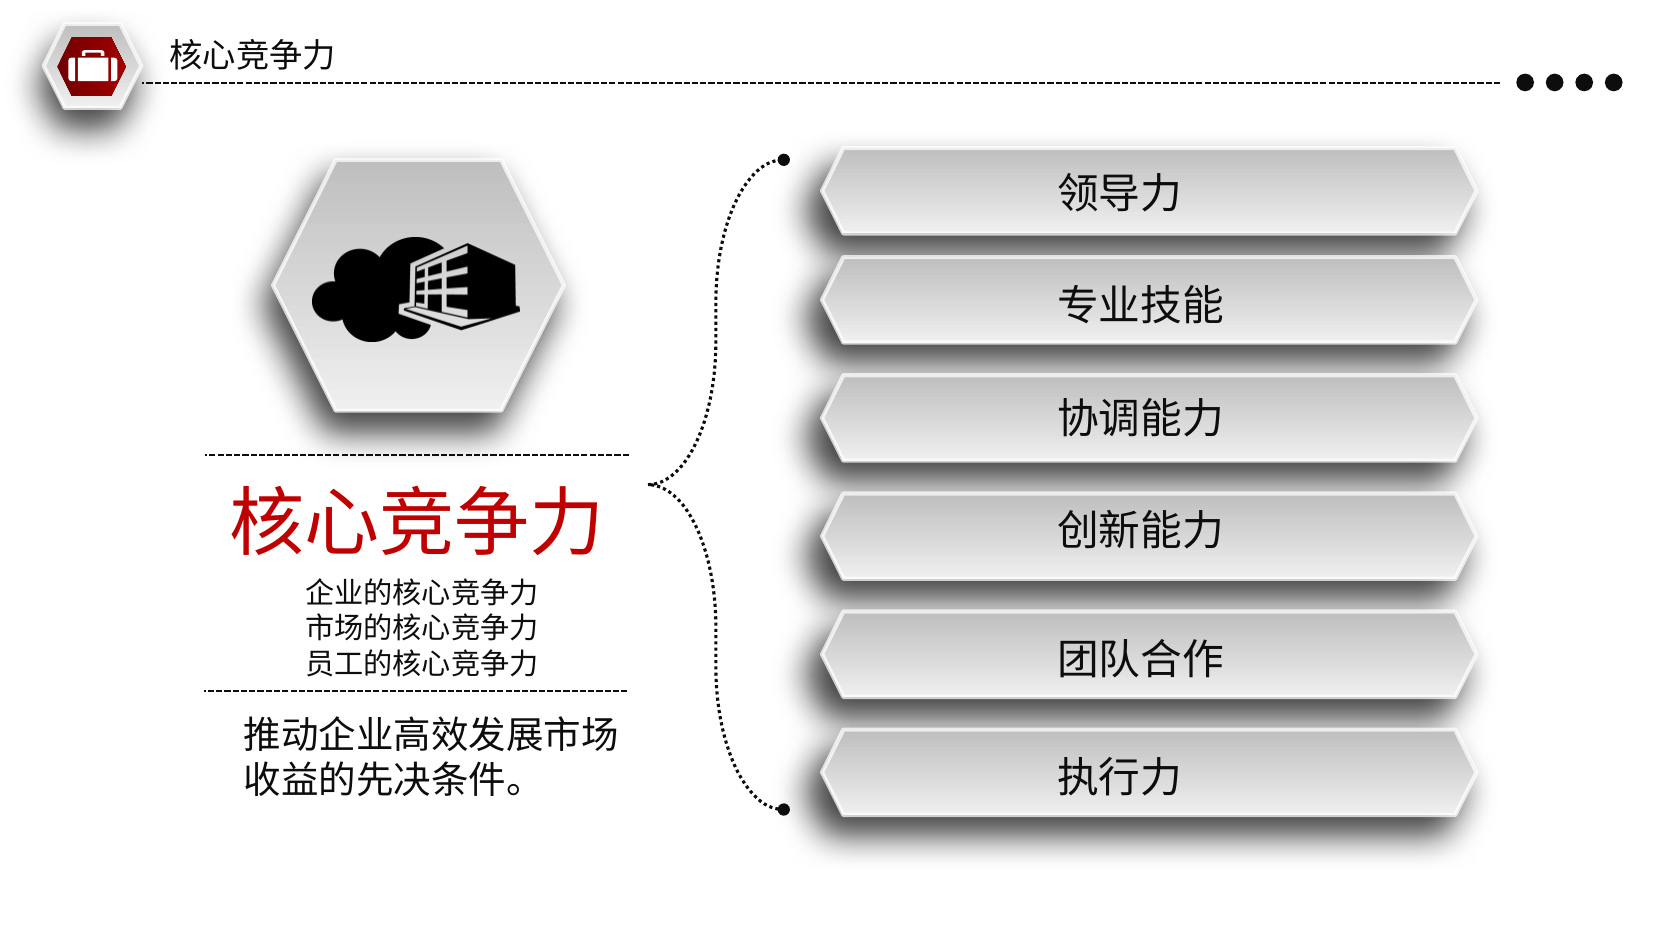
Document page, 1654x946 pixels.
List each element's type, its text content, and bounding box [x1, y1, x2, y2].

text_box [1602, 71, 1625, 94]
text_box 核心竞争力 [214, 466, 620, 572]
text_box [821, 729, 1477, 816]
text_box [821, 611, 1477, 698]
text_box [1514, 71, 1537, 94]
text_box 员工的核心竞争力 [290, 637, 554, 688]
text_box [821, 374, 1477, 461]
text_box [821, 147, 1477, 234]
text_box [271, 157, 566, 413]
text_box [1543, 71, 1566, 94]
text_box 市场的核心竞争力 [290, 602, 554, 637]
picture [311, 237, 520, 342]
text_box [647, 153, 790, 816]
text_box 核心竞争力 [154, 27, 351, 82]
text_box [821, 256, 1477, 343]
text_box 推动企业高效发展市场 收益的先决条件。 [229, 703, 634, 809]
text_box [43, 23, 142, 109]
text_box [821, 493, 1477, 580]
text_box 企业的核心竞争力 [290, 566, 554, 602]
text_box [1573, 71, 1596, 94]
